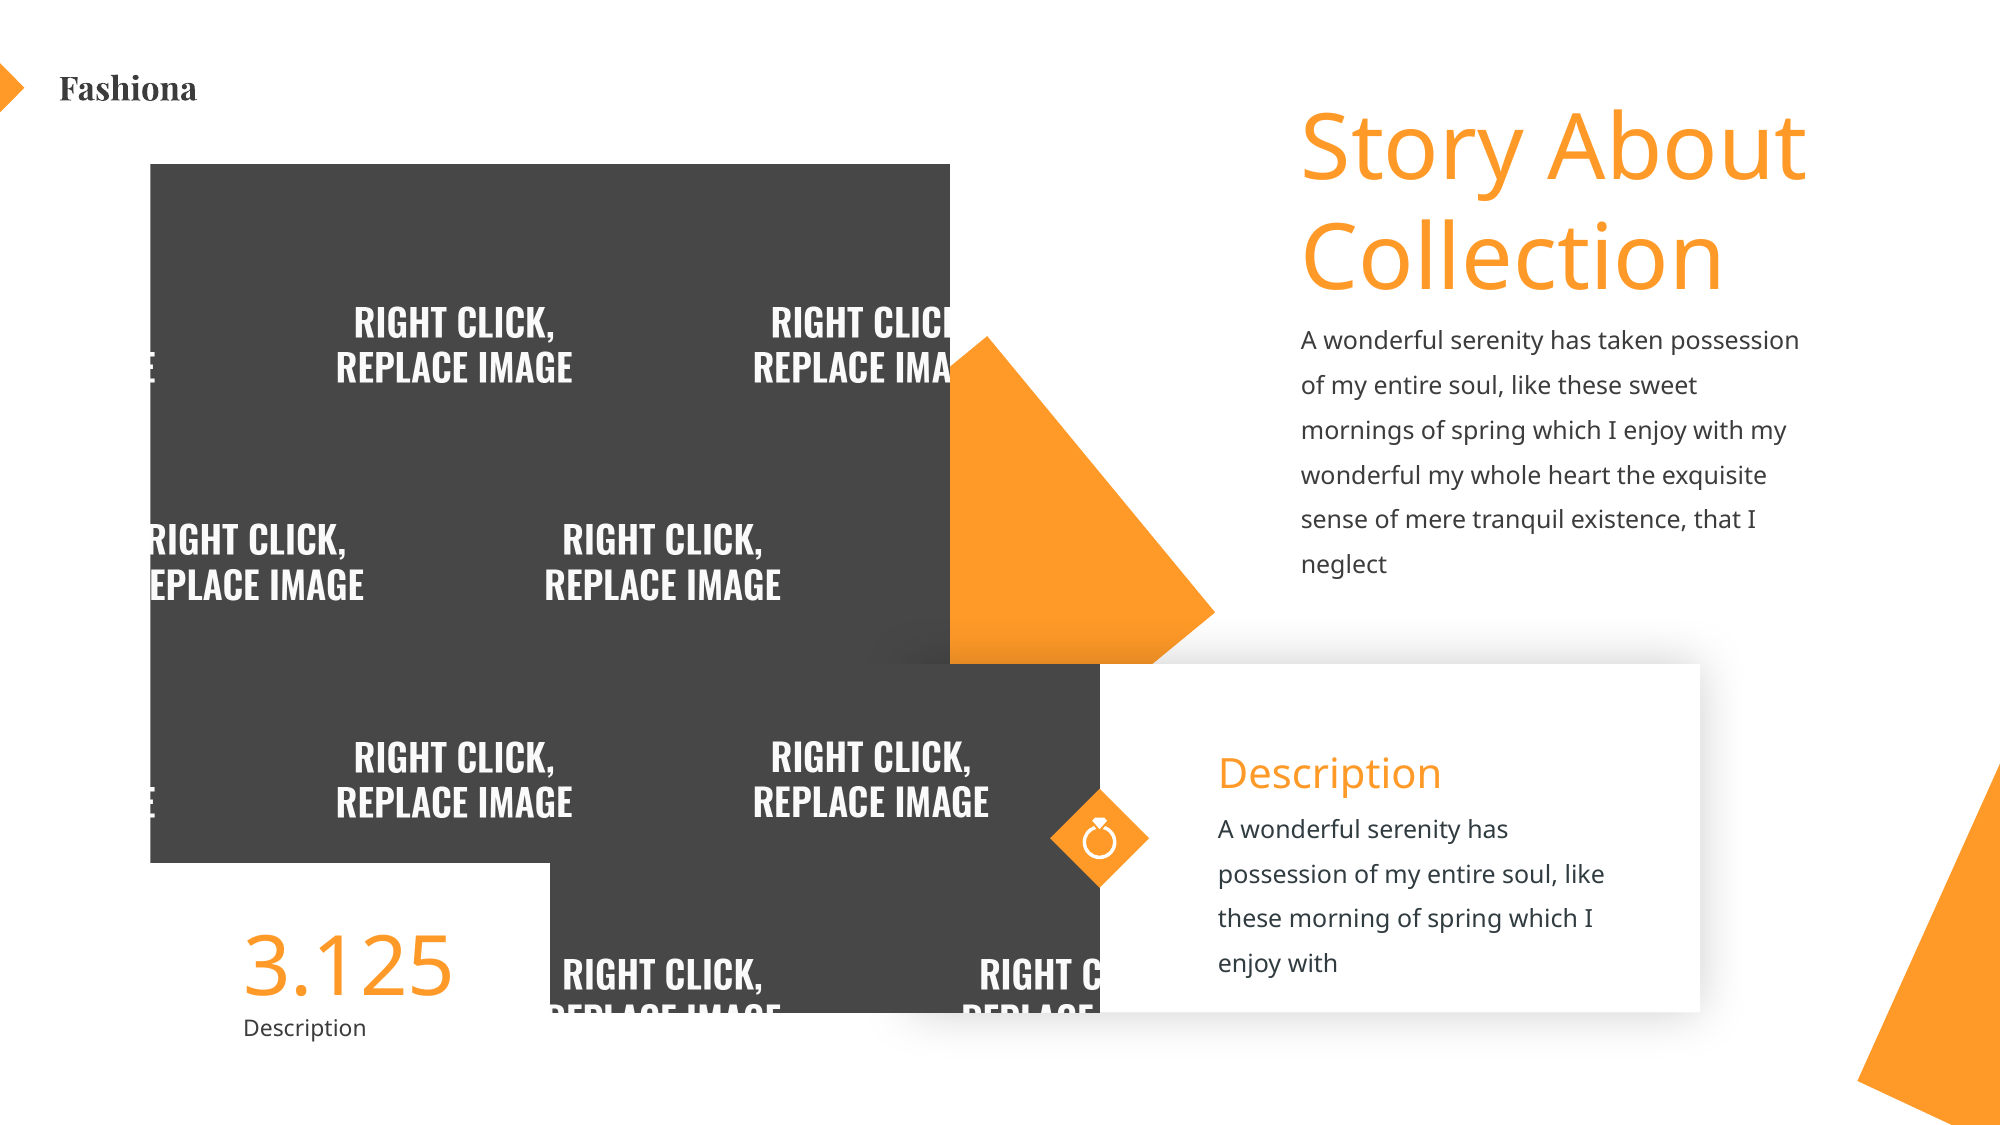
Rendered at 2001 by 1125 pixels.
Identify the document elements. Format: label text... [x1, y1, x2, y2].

text_box [1100, 787, 1151, 884]
title Story About Collection [1286, 79, 1863, 317]
text_box Description [1203, 739, 1619, 805]
text_box 3.125 [228, 904, 542, 1006]
text_box [950, 334, 1217, 637]
text_box [950, 663, 1701, 1013]
picture [150, 164, 1100, 1013]
text_box A wonderful serenity has possession of my entire soul, like these morning of spring which I enjoy with [1203, 790, 1657, 986]
text_box [0, 61, 26, 114]
text_box A wonderful serenity has taken possession of my entire soul, like these sweet mornings of spring which I enjoy with my wonderful my whole heart the exquisite sense of mere tranquil existence, that I neglect [1286, 302, 1833, 587]
text_box Description [228, 1006, 542, 1049]
text_box [1856, 763, 2000, 1125]
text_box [1082, 817, 1117, 860]
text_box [59, 74, 198, 101]
